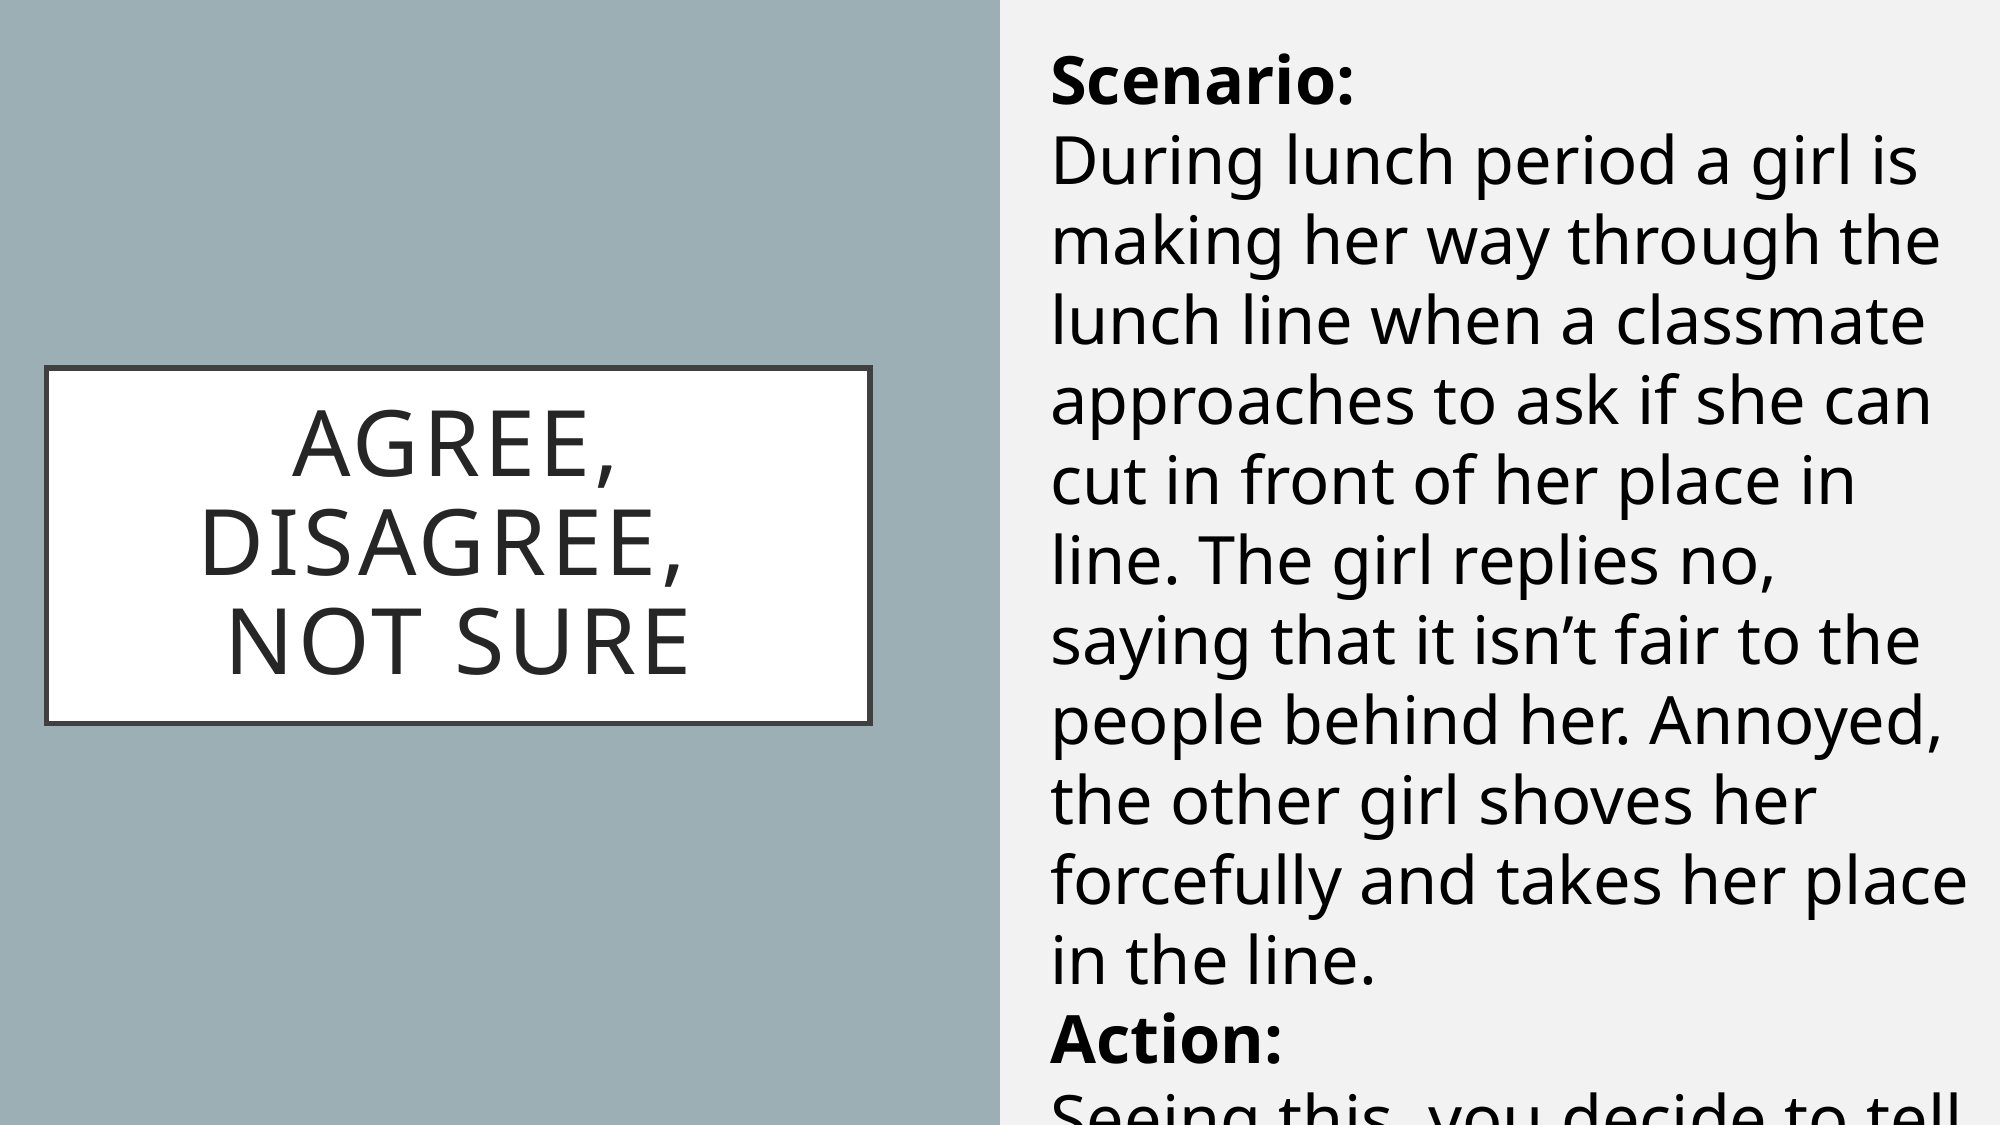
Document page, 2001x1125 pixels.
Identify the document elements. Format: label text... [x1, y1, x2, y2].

text_box Scenario: During lunch period a girl is making her way through the lunch line when a classmate approaches to ask if she can cut in front of her place in line. The girl replies no, saying that it isn’t fair to the people behind her. Annoyed, the other girl shoves her forcefully and takes her place in the line. Action: Seeing this, you decide to tell a teacher [1035, 30, 2000, 1125]
title Agree, Disagree, not sure [44, 365, 873, 726]
